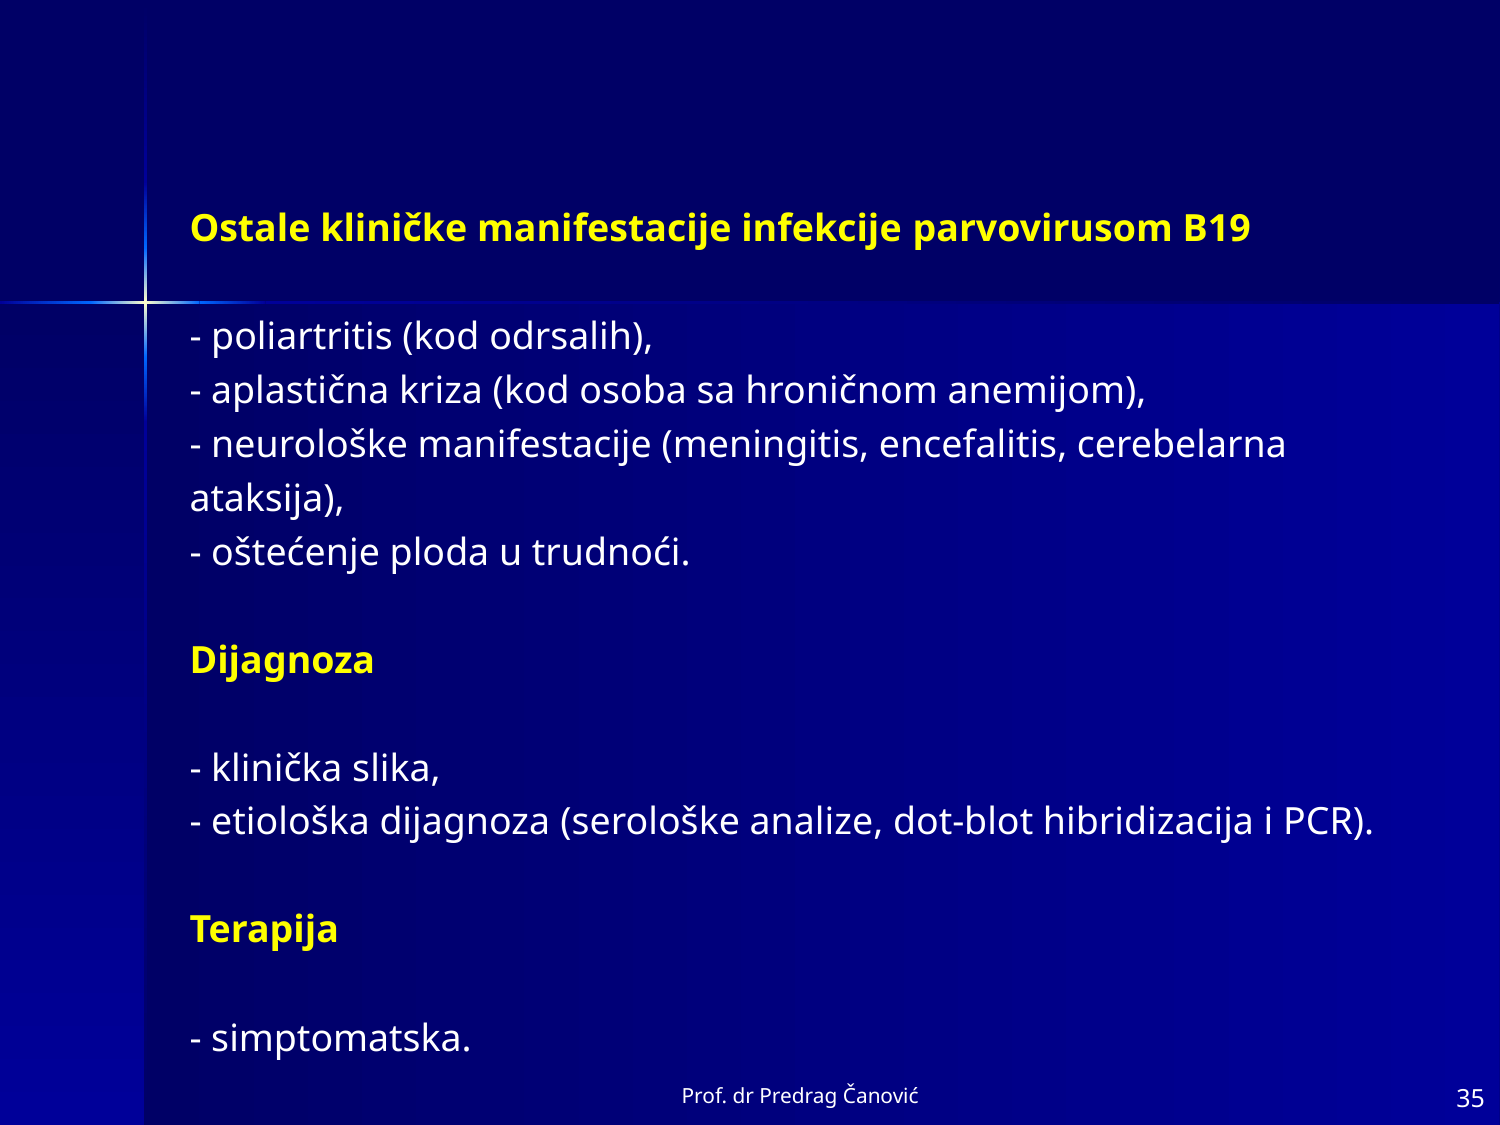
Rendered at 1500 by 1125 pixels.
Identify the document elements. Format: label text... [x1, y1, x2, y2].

text_box Ostale kliničke manifestacije infekcije parvovirusom B19 - poliartritis (kod odrsalih), - aplastična kriza (kod osoba sa hroničnom anemijom), - neurološke manifestacije (meningitis, encefalitis, cerebelarna ataksija), - oštećenje ploda u trudnoći. Dijagnoza - klinička slika, - etiološka dijagnoza (serološke analize, dot-blot hibridizacija i PCR). Terapija - simptomatska. [174, 187, 1450, 1066]
slide_number 35 [1187, 1074, 1500, 1125]
footer Prof. dr Predrag Čanović [562, 1074, 1038, 1125]
